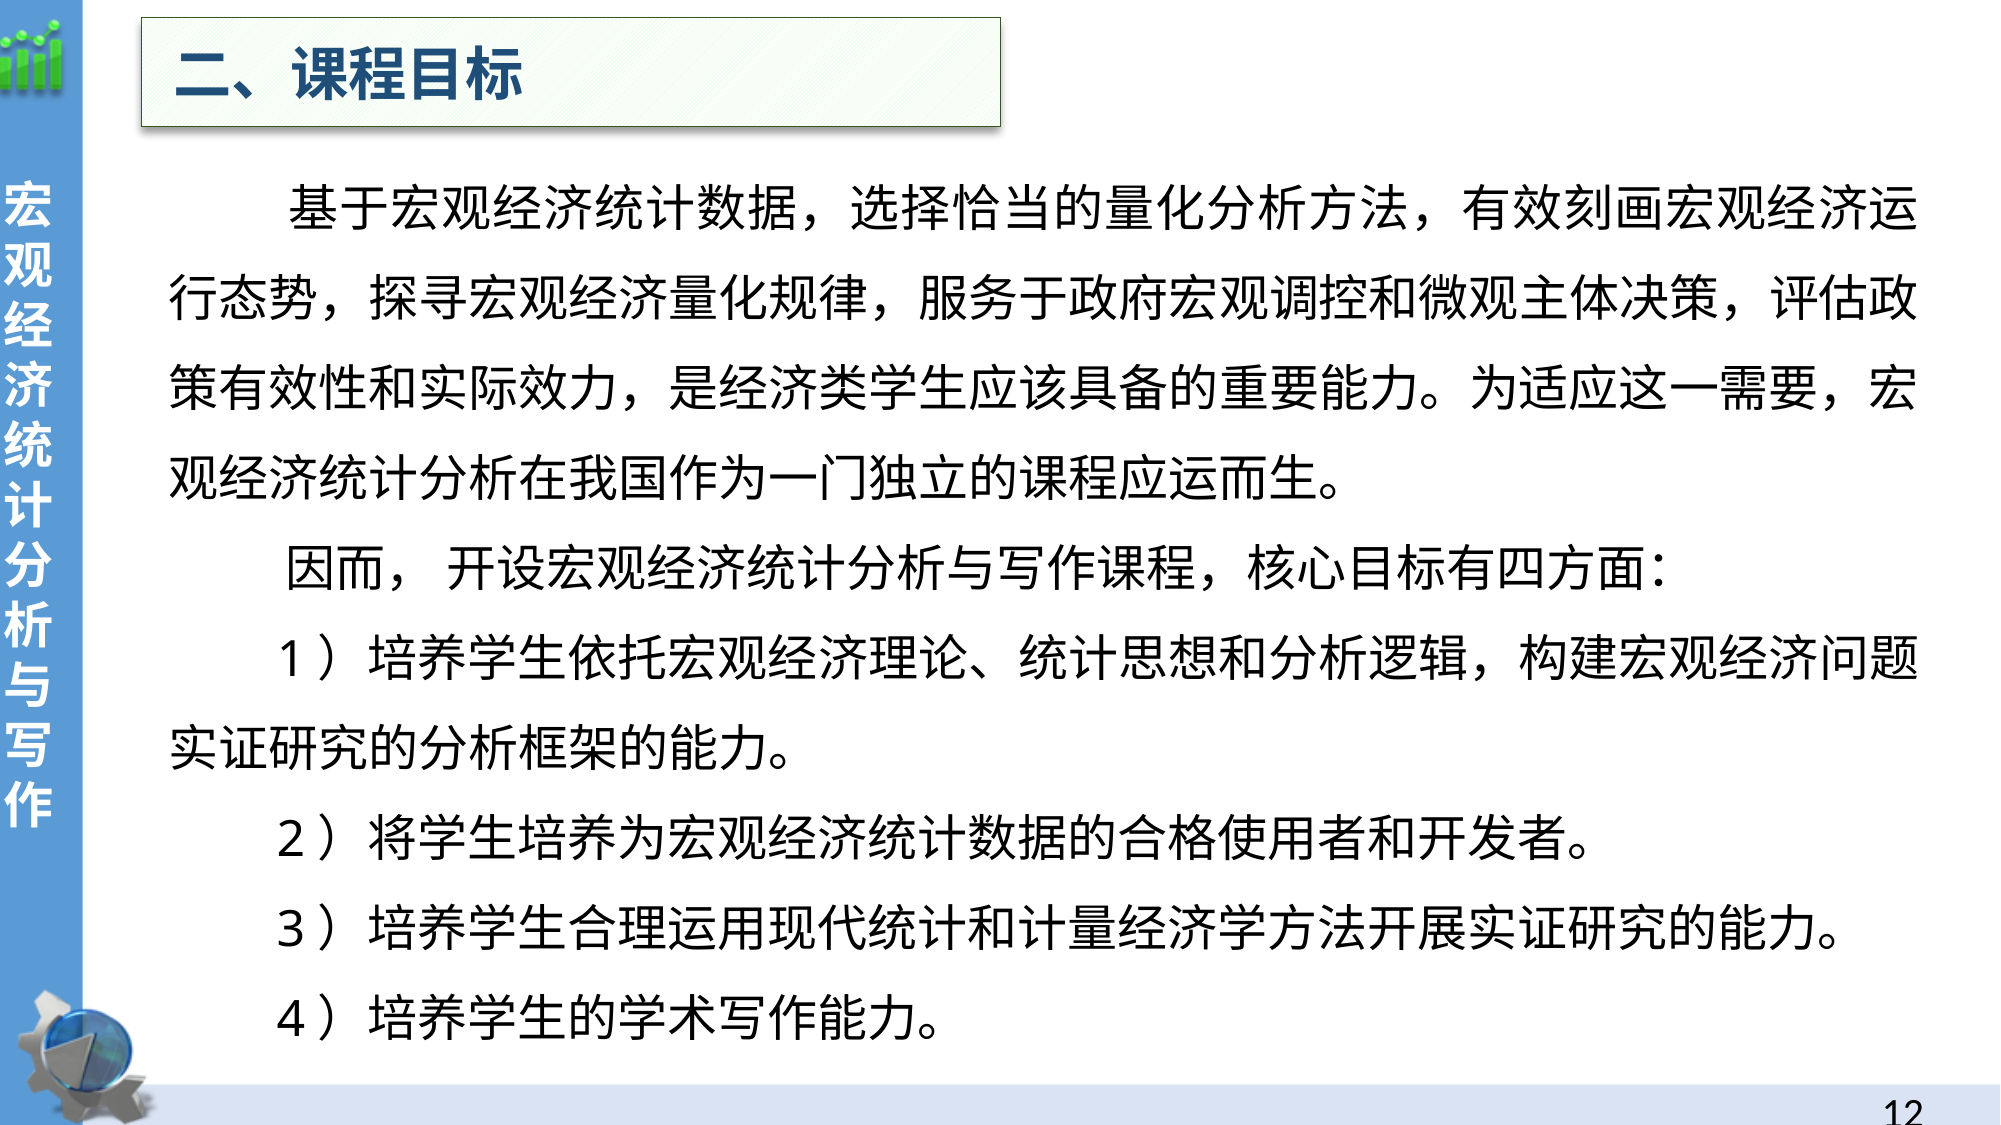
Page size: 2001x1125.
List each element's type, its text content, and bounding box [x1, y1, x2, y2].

slide_number 11 [1786, 1085, 1940, 1125]
text_box 二、课程目标 [141, 17, 1000, 127]
text_box 宏观经济统计分析与写作 [0, 116, 72, 891]
text_box 基于宏观经济统计数据，选择恰当的量化分析方法，有效刻画宏观经济运行态势，探寻宏观经济量化规律，服务于政府宏观调控和微观主体决策，评估政策有效性和实际效力，是经济类学生应该具备的重要能力。为适应这一需要，宏观经济统计分析在我国作为一门独立的课程应运而生。 因而， 开设宏观经济统计分析与写作课程，核心目标有四方面： 1）培养学生依托宏观经济理论、统计思想和分析逻辑，构建宏观经济问题实证研究的分析框架的能力。 2）将学生培养为宏观经济统计数据的合格使用者和开发者。 3）培养学生合理运用现代统计和计量经济学方法开展实证研究的能力。 4）培养学生的学术写作能力。 [153, 138, 1934, 1093]
picture [0, 0, 2001, 1125]
